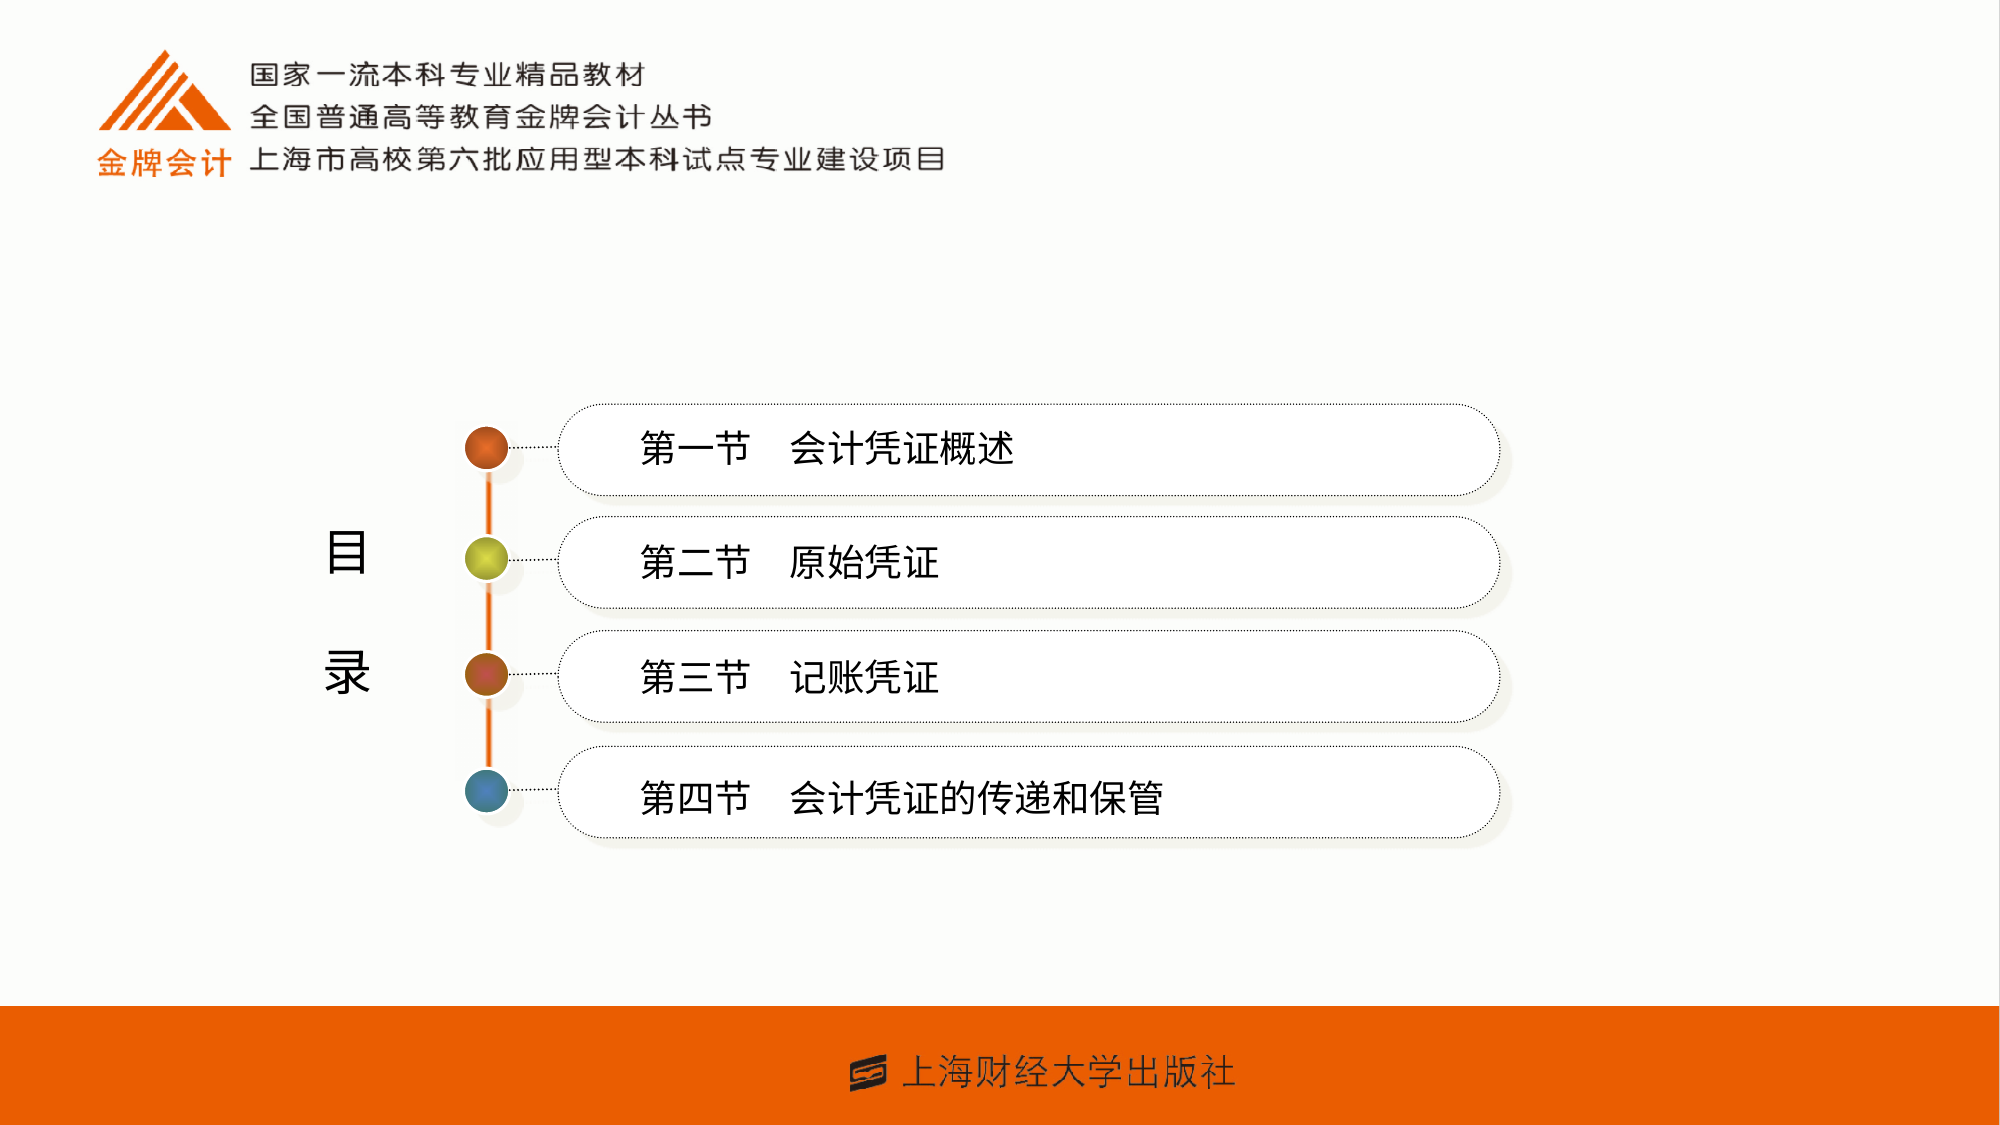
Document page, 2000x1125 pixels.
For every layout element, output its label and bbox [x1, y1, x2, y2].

text_box [454, 403, 1500, 839]
list [0, 0, 2000, 1125]
